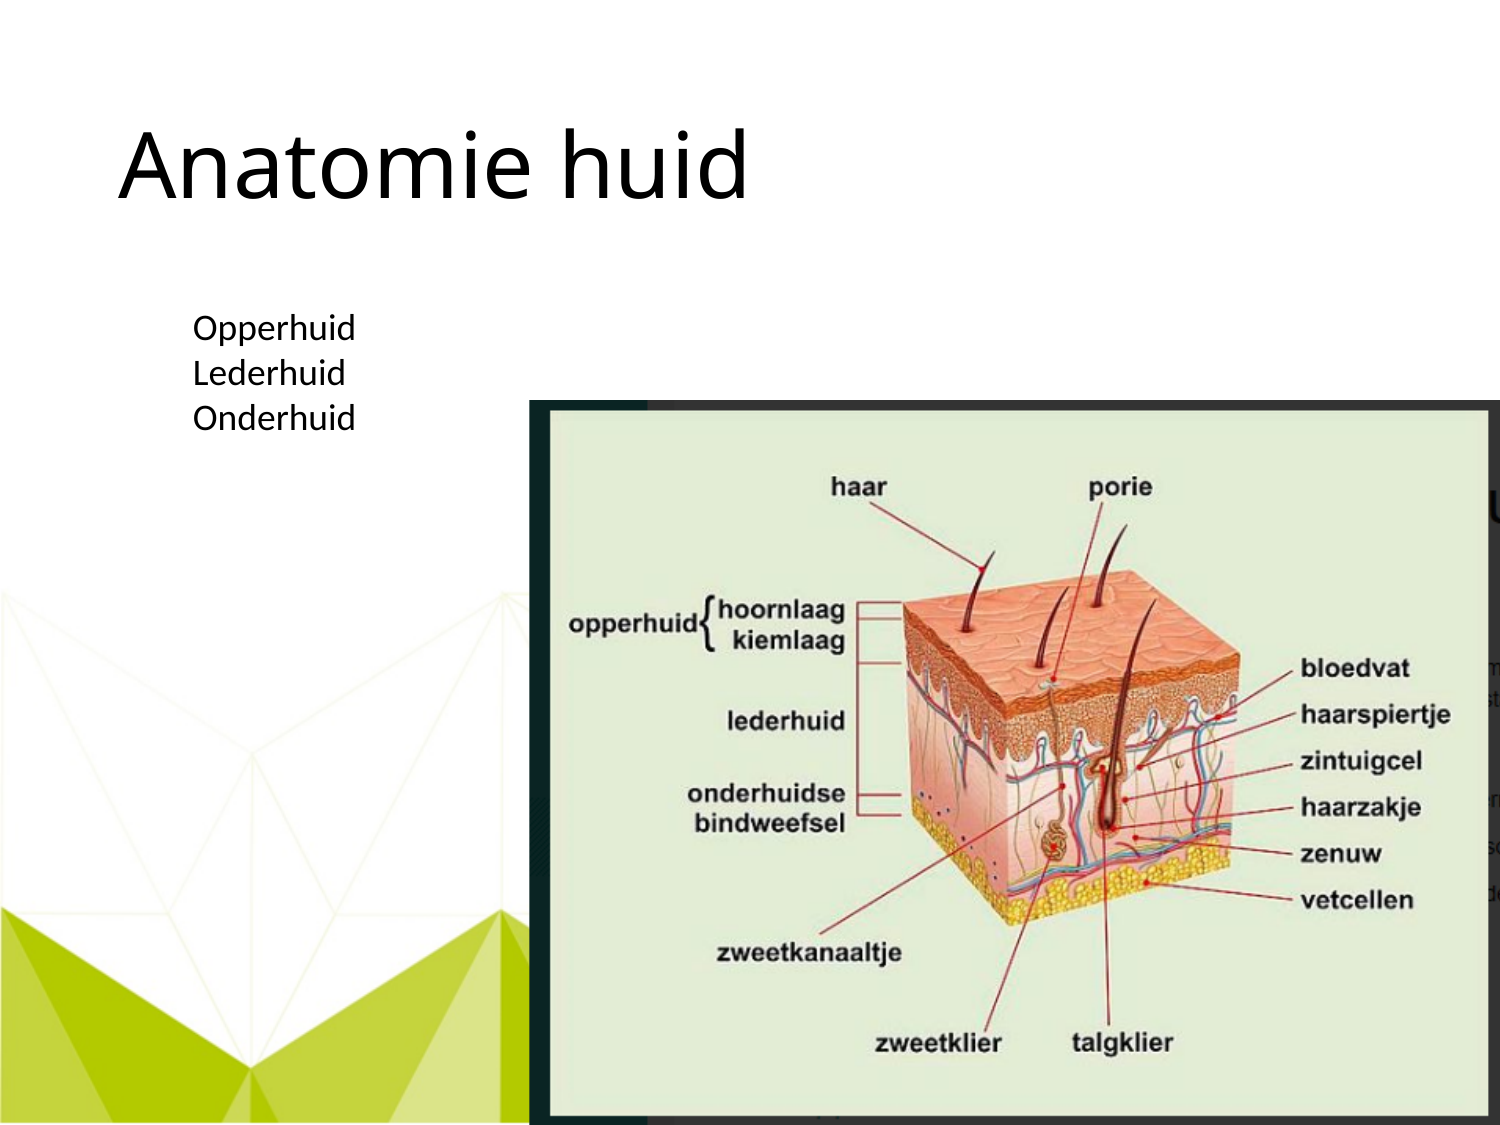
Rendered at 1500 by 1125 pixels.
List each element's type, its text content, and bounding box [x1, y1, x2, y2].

picture [0, 0, 1500, 1125]
text_box Opperhuid Lederhuid Onderhuid [103, 295, 1500, 446]
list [529, 400, 1500, 1125]
title Anatomie huid [103, 59, 1397, 278]
